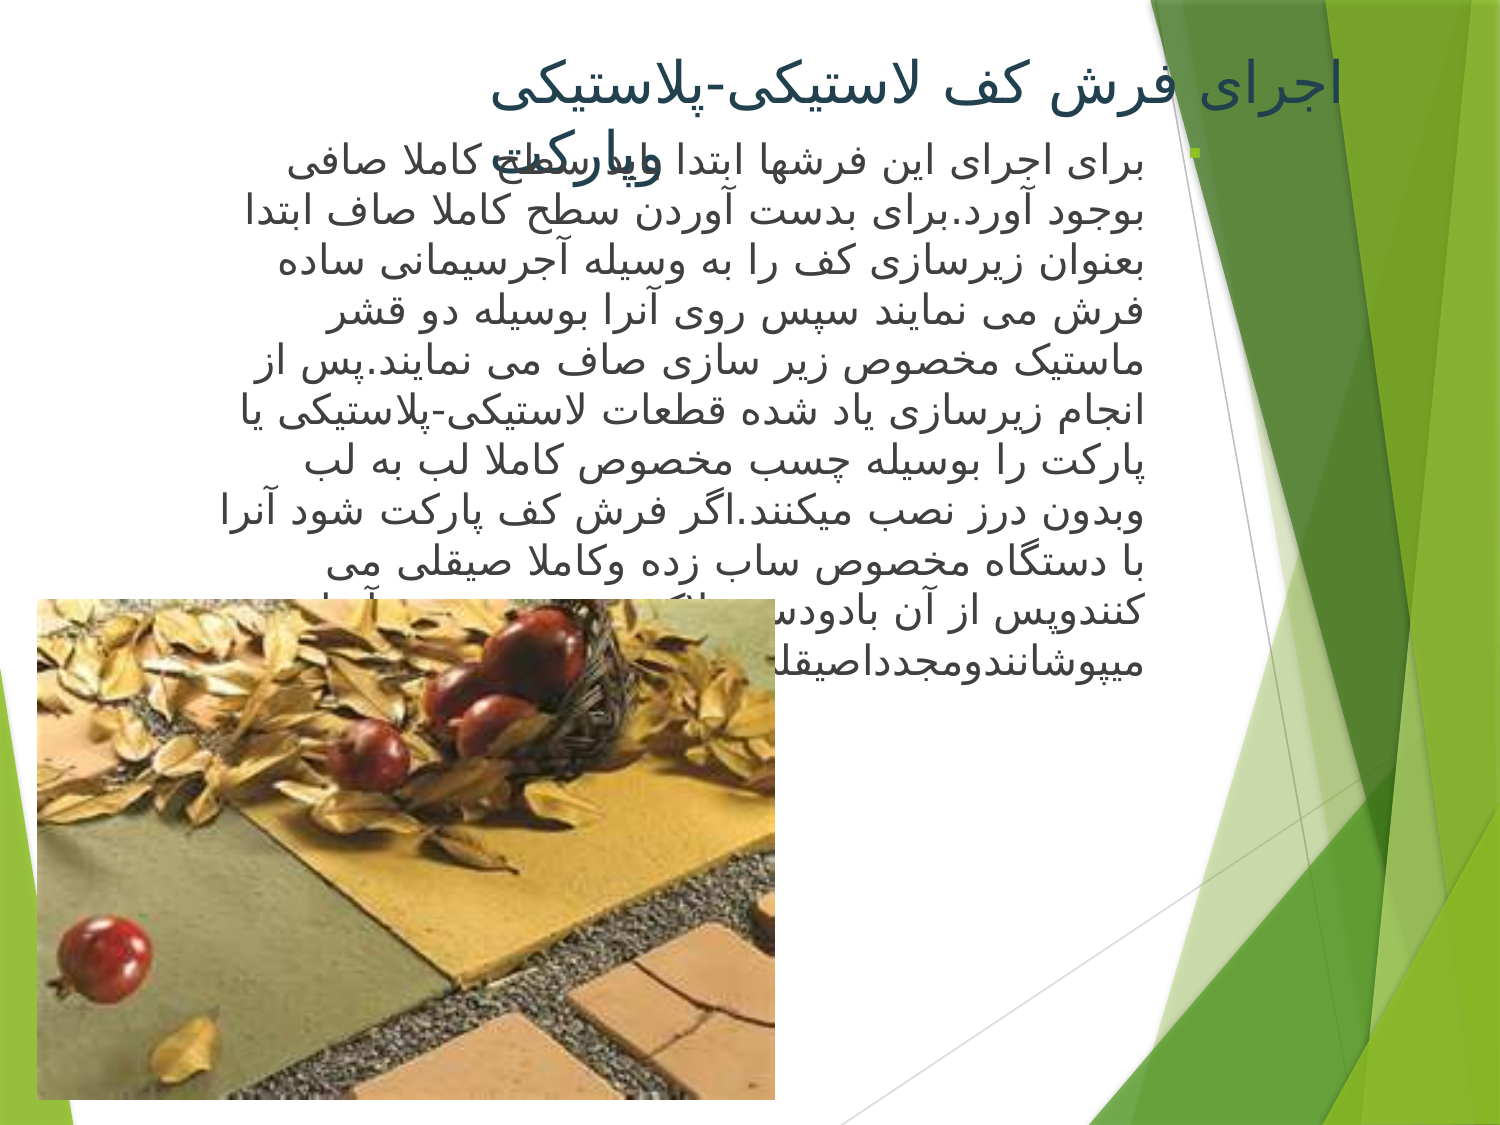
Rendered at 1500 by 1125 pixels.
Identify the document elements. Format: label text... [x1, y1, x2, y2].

picture [36, 598, 776, 1100]
list برای اجرای این فرشها ابتدا باید سطح کاملا صافی بوجود آورد.برای بدست آوردن سطح کاملا صاف ابتدا بعنوان زیرسازی کف را به وسیله آجرسیمانی ساده فرش می نمایند سپس روی آنرا بوسیله دو قشر ماستیک مخصوص زیر سازی صاف می نمایند.پس از انجام زیرسازی یاد شده قطعات لاستیکی-پلاستیکی یا پارکت را بوسیله چسب مخصوص کاملا لب به لب وبدون درز نصب میکنند.اگر فرش کف پارکت شود آنرا با دستگاه مخصوص ساب زده وکاملا صیقلی می کنندوپس از آن بادودست لاک مخصوص روی آنرا میپوشانندومجدداصیقلی میکنند. [187, 125, 1229, 762]
title اجرای فرش کف لاستیکی-پلاستیکی وپارکت [474, 37, 1500, 255]
